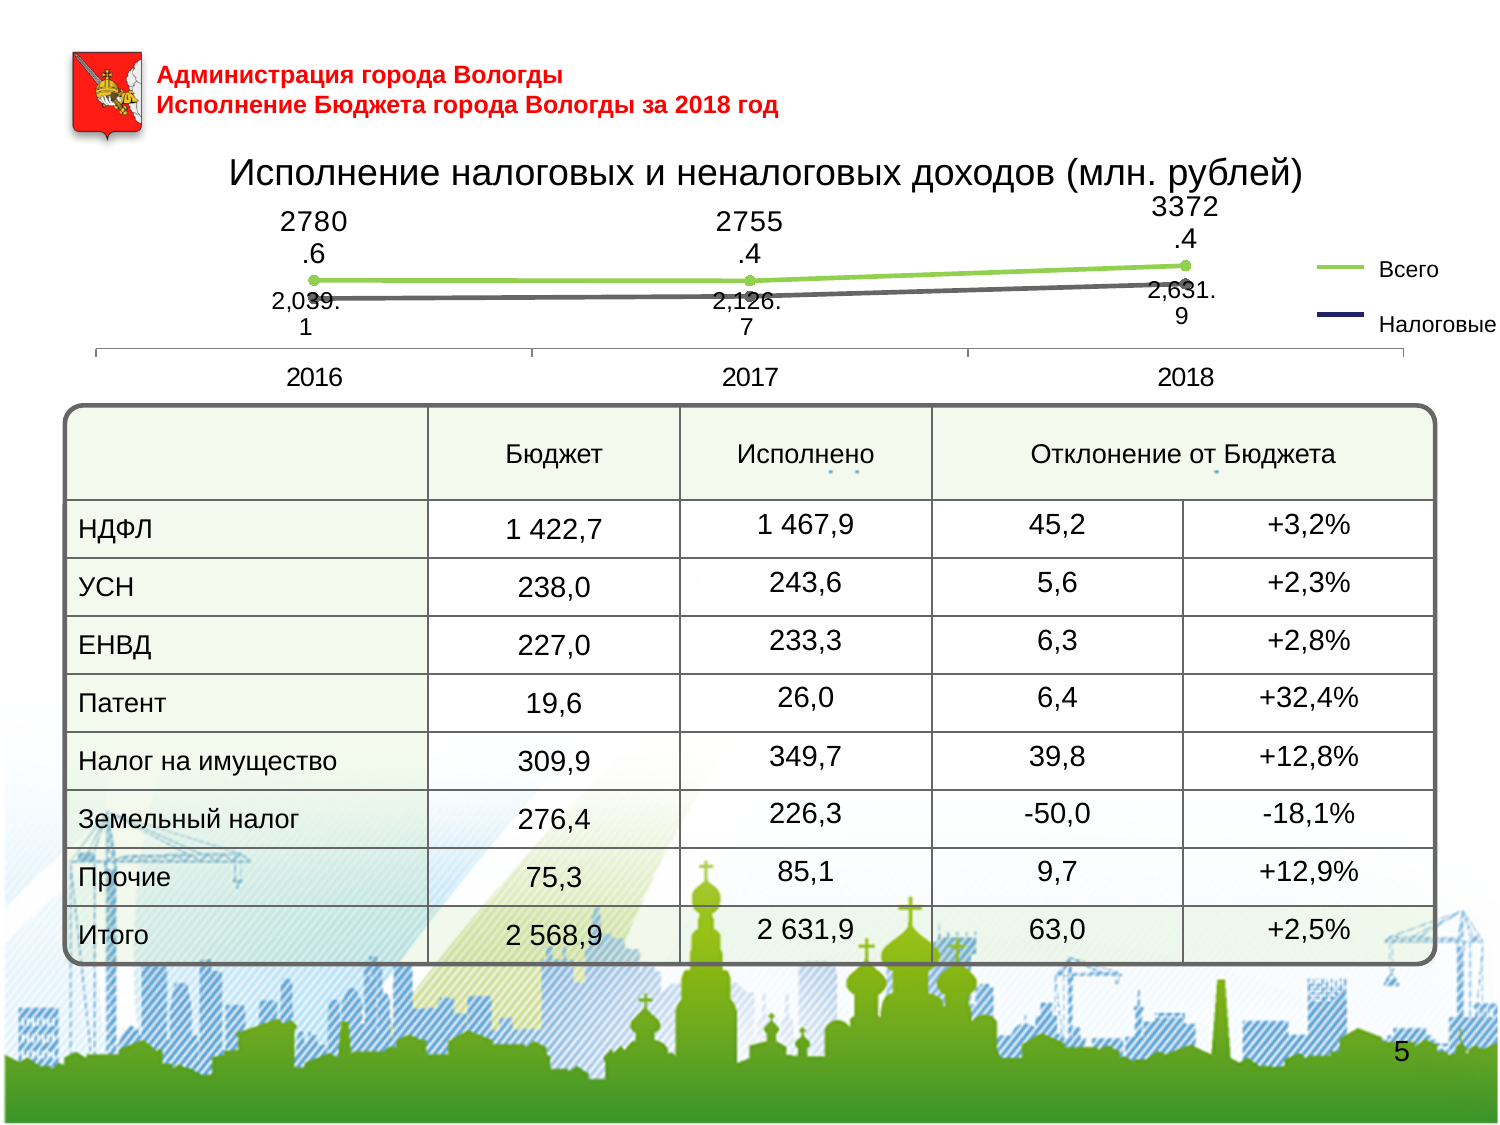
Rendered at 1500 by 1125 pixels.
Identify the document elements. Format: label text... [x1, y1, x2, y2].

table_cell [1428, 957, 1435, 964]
slide_number 5 [1074, 1024, 1426, 1103]
text_box Исполнение налоговых и неналоговых доходов (млн. рублей) [72, 140, 1471, 201]
text_box Всего Налоговые [1440, 219, 1500, 345]
picture [0, 0, 1500, 1125]
text_box Администрация города Вологды Исполнение Бюджета города Вологды за 2018 год [144, 50, 1489, 126]
text_box [62, 408, 1438, 967]
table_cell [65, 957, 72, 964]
chart [64, 190, 1436, 401]
